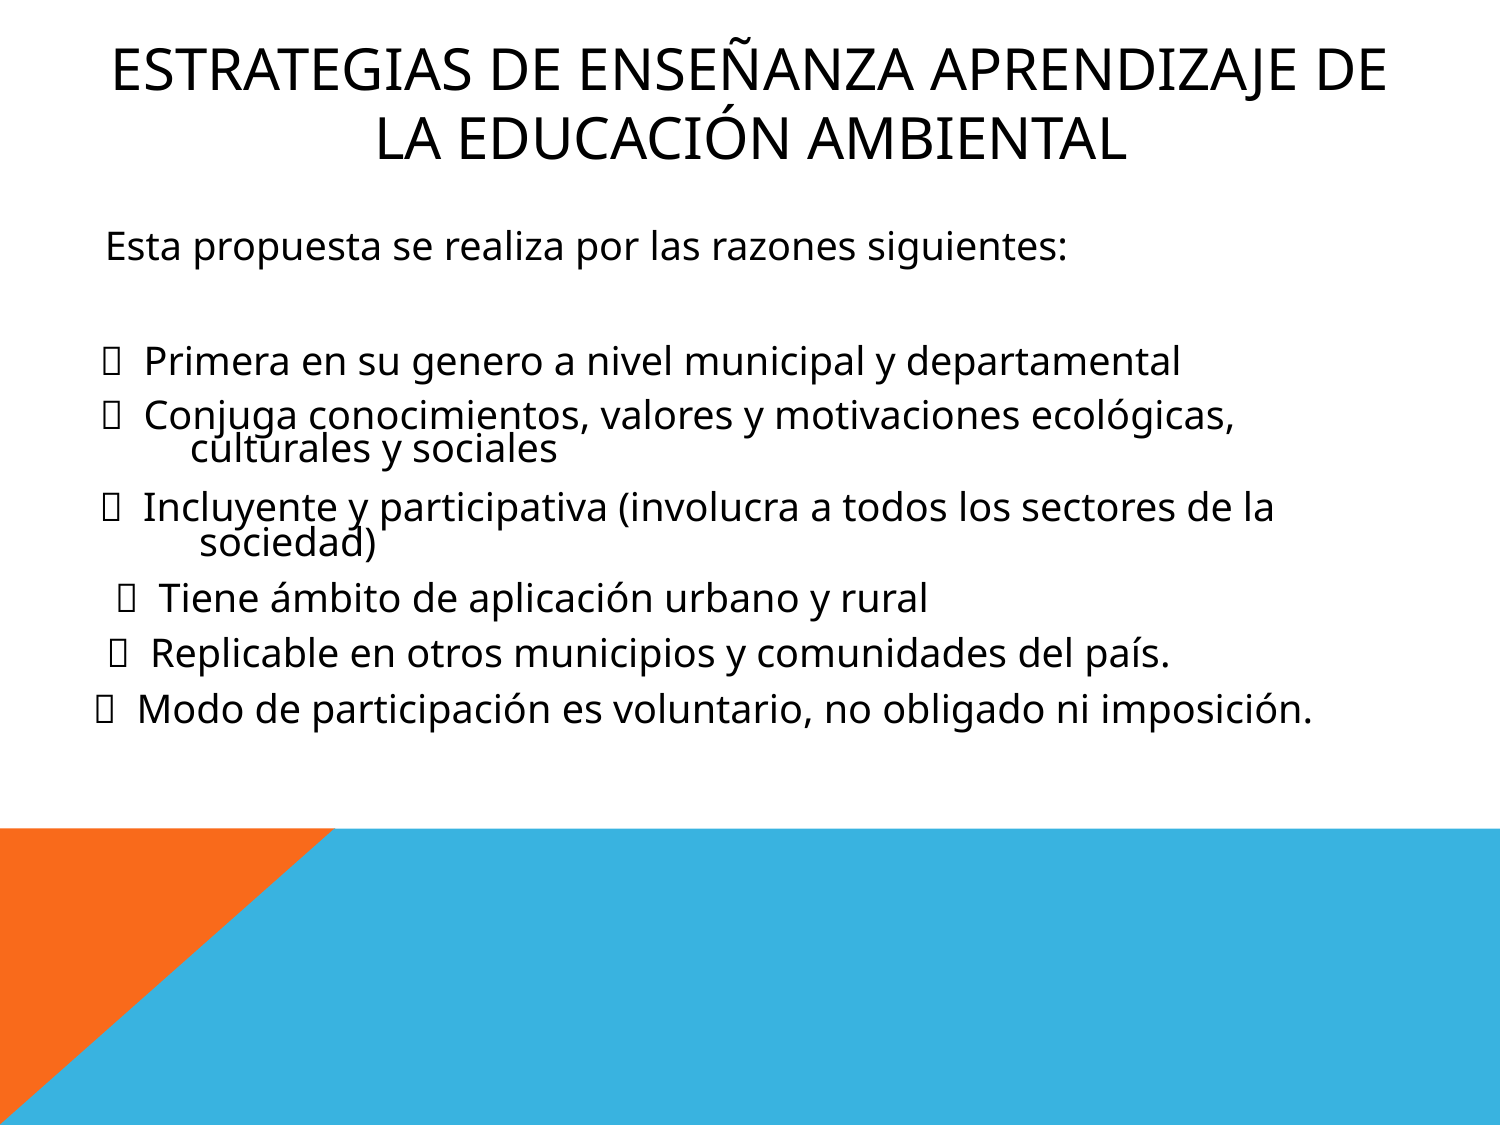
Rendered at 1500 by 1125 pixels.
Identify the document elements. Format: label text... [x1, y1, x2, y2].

text_box Esta propuesta se realiza por las razones siguientes: [104, 227, 1068, 277]
text_box culturales y sociales [190, 429, 558, 479]
text_box [0, 826, 333, 1120]
text_box sociedad) [199, 522, 377, 572]
text_box  Modo de participación es voluntario, no obligado ni imposición. [92, 687, 1314, 739]
text_box  Primera en su genero a nivel municipal y departamental  Conjuga conocimientos, valores y motivaciones ecológicas, [99, 339, 1236, 445]
text_box  Replicable en otros municipios y comunidades del país. [106, 631, 1171, 683]
text_box  Tiene ámbito de aplicación urbano y rural [114, 577, 929, 629]
text_box LA EDUCACIÓN AMBIENTAL [374, 108, 1128, 179]
text_box ESTRATEGIAS DE ENSEÑANZA APRENDIZAJE DE [110, 39, 1390, 110]
text_box [0, 826, 1500, 1125]
text_box [0, 0, 1500, 826]
text_box  Incluyente y participativa (involucra a todos los sectores de la [99, 485, 1276, 537]
